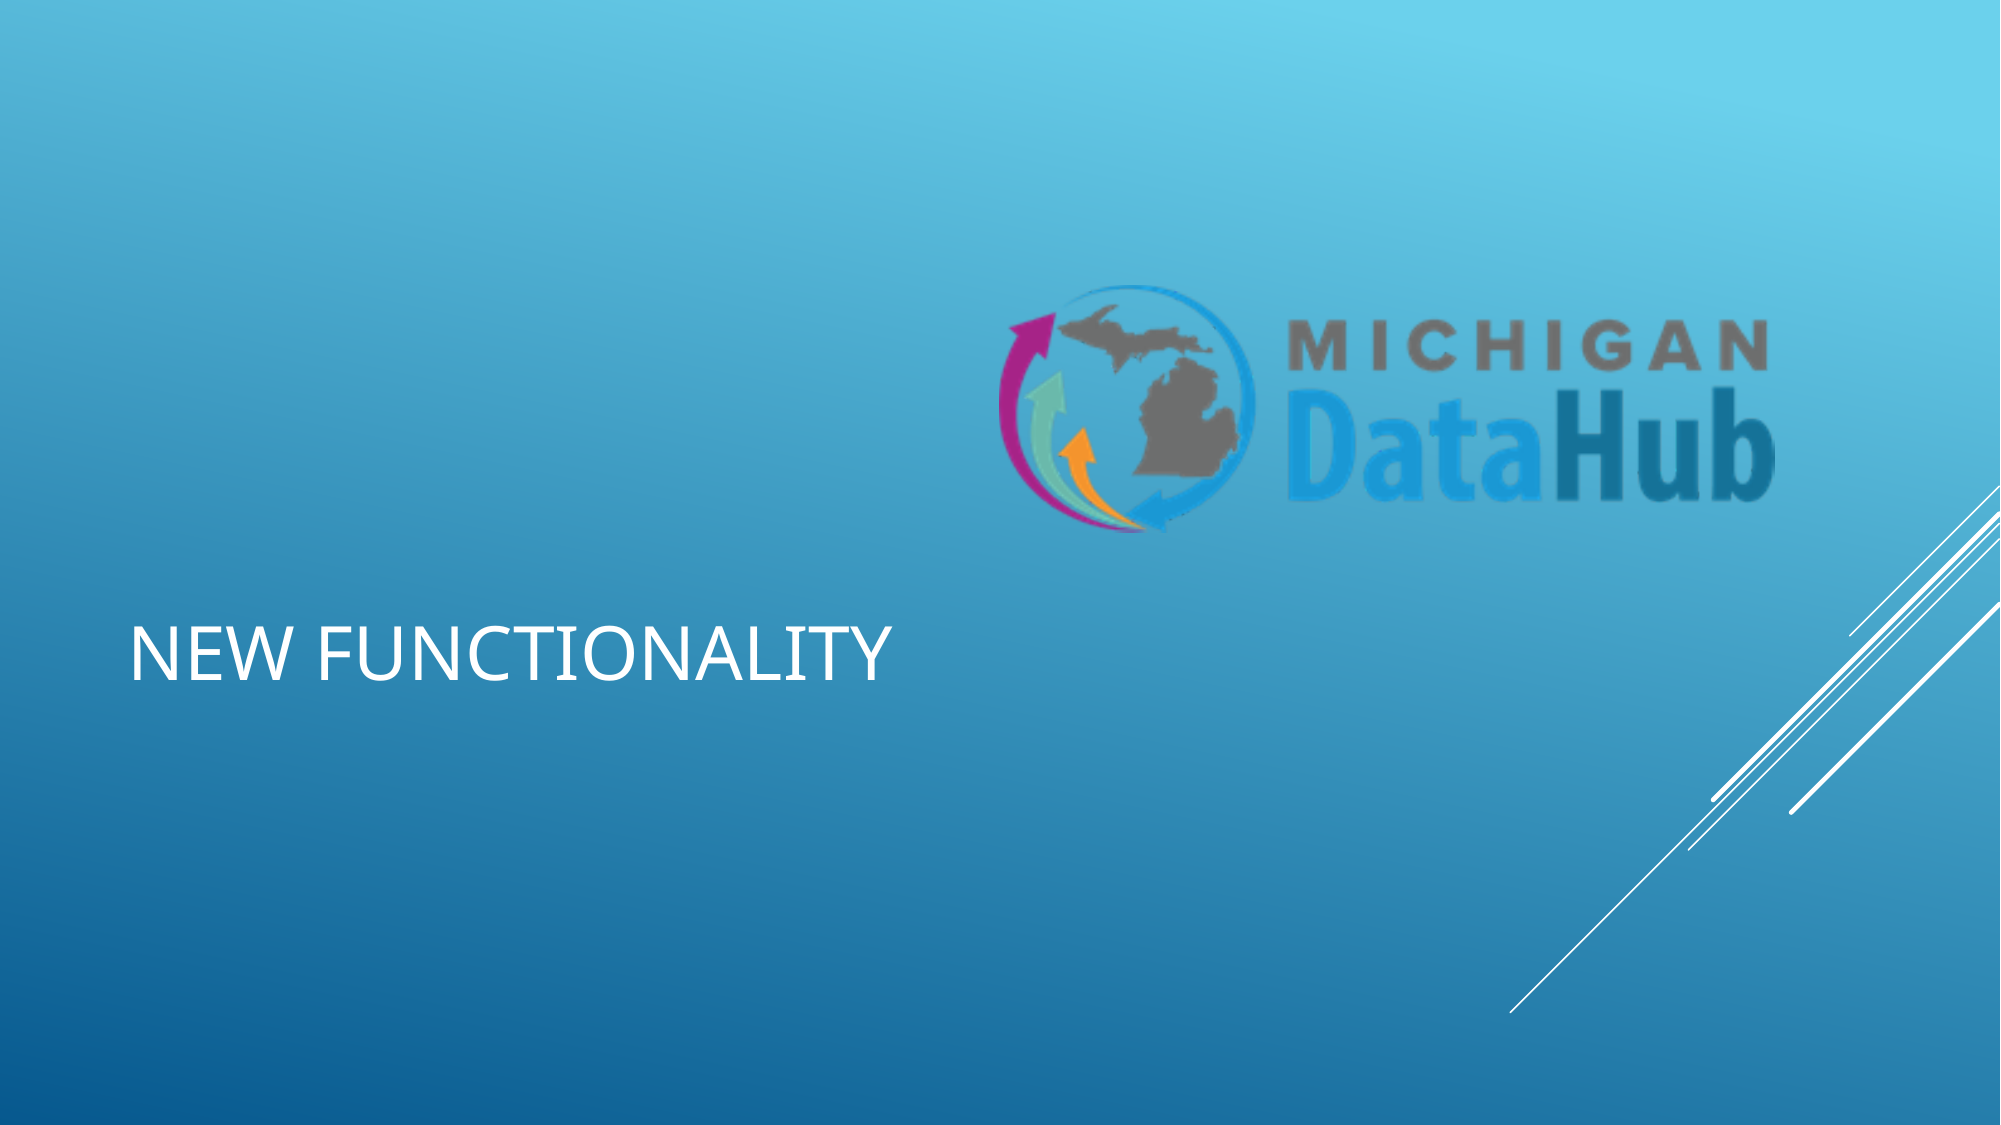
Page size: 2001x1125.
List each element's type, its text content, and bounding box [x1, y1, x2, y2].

title new functionality [112, 329, 1513, 704]
picture [999, 285, 1775, 533]
